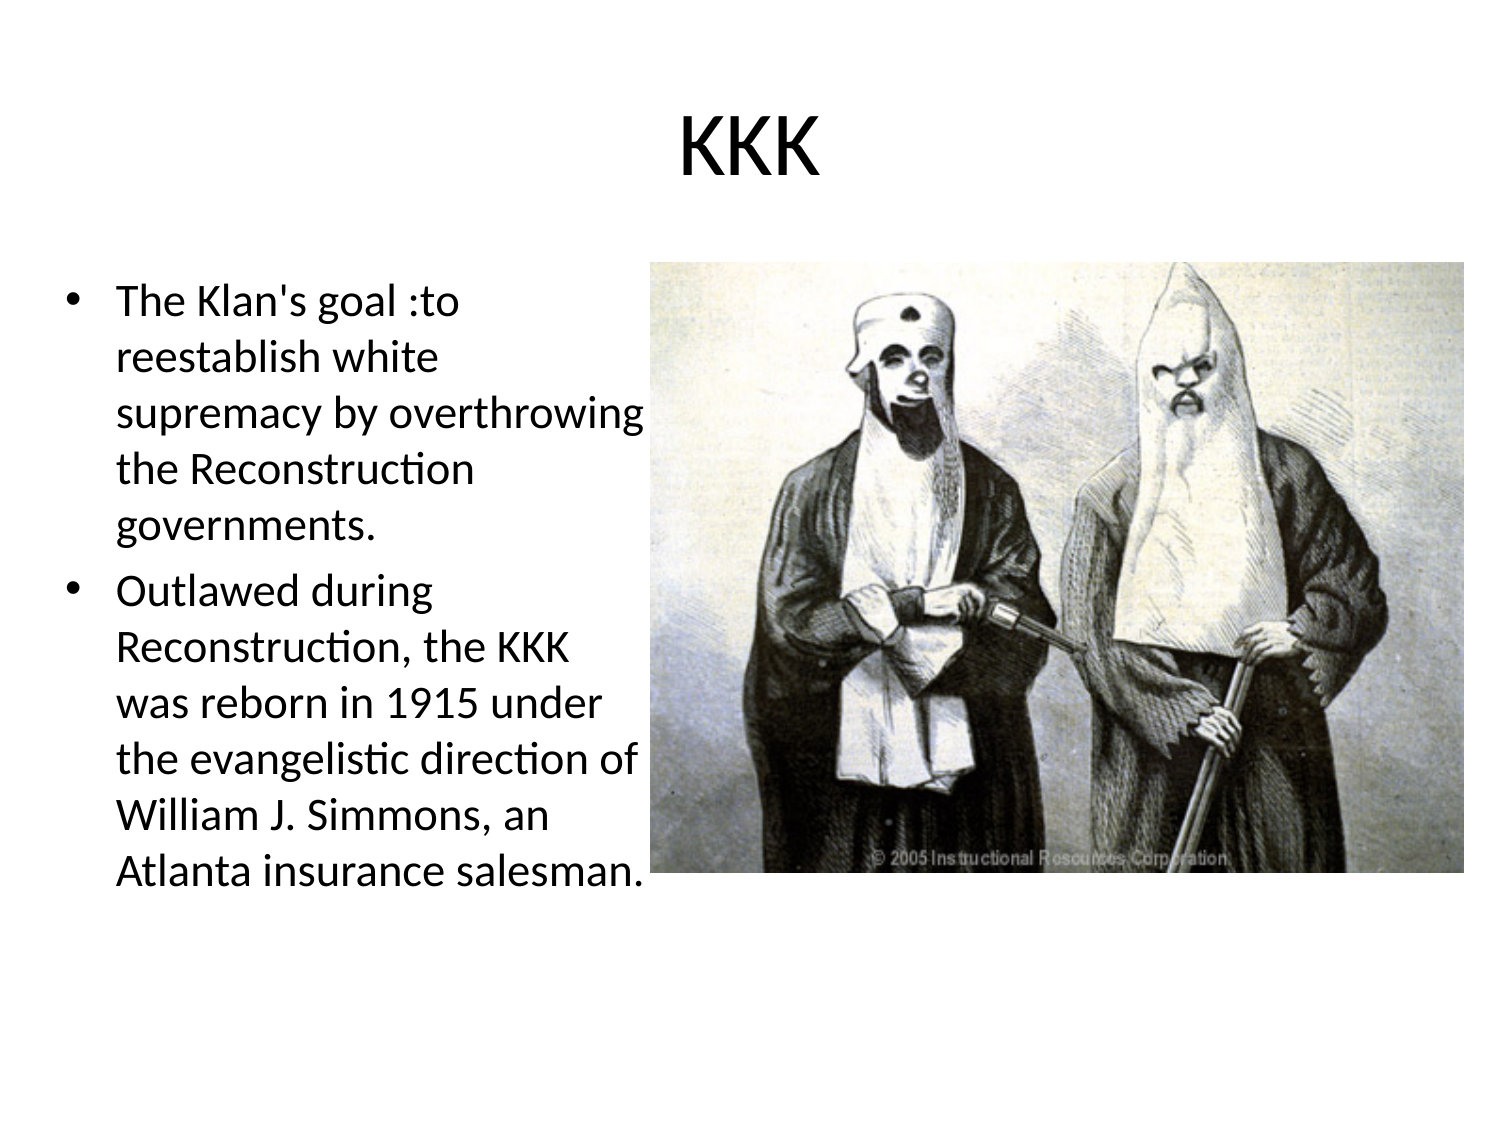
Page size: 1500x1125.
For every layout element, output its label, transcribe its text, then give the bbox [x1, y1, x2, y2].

picture [649, 262, 1464, 873]
title KKK [75, 45, 1425, 233]
list The Klan's goal :to reestablish white supremacy by overthrowing the Reconstruction governments. Outlawed during Reconstruction, the KKK was reborn in 1915 under the evangelistic direction of William J. Simmons, an Atlanta insurance salesman. [50, 262, 663, 1005]
